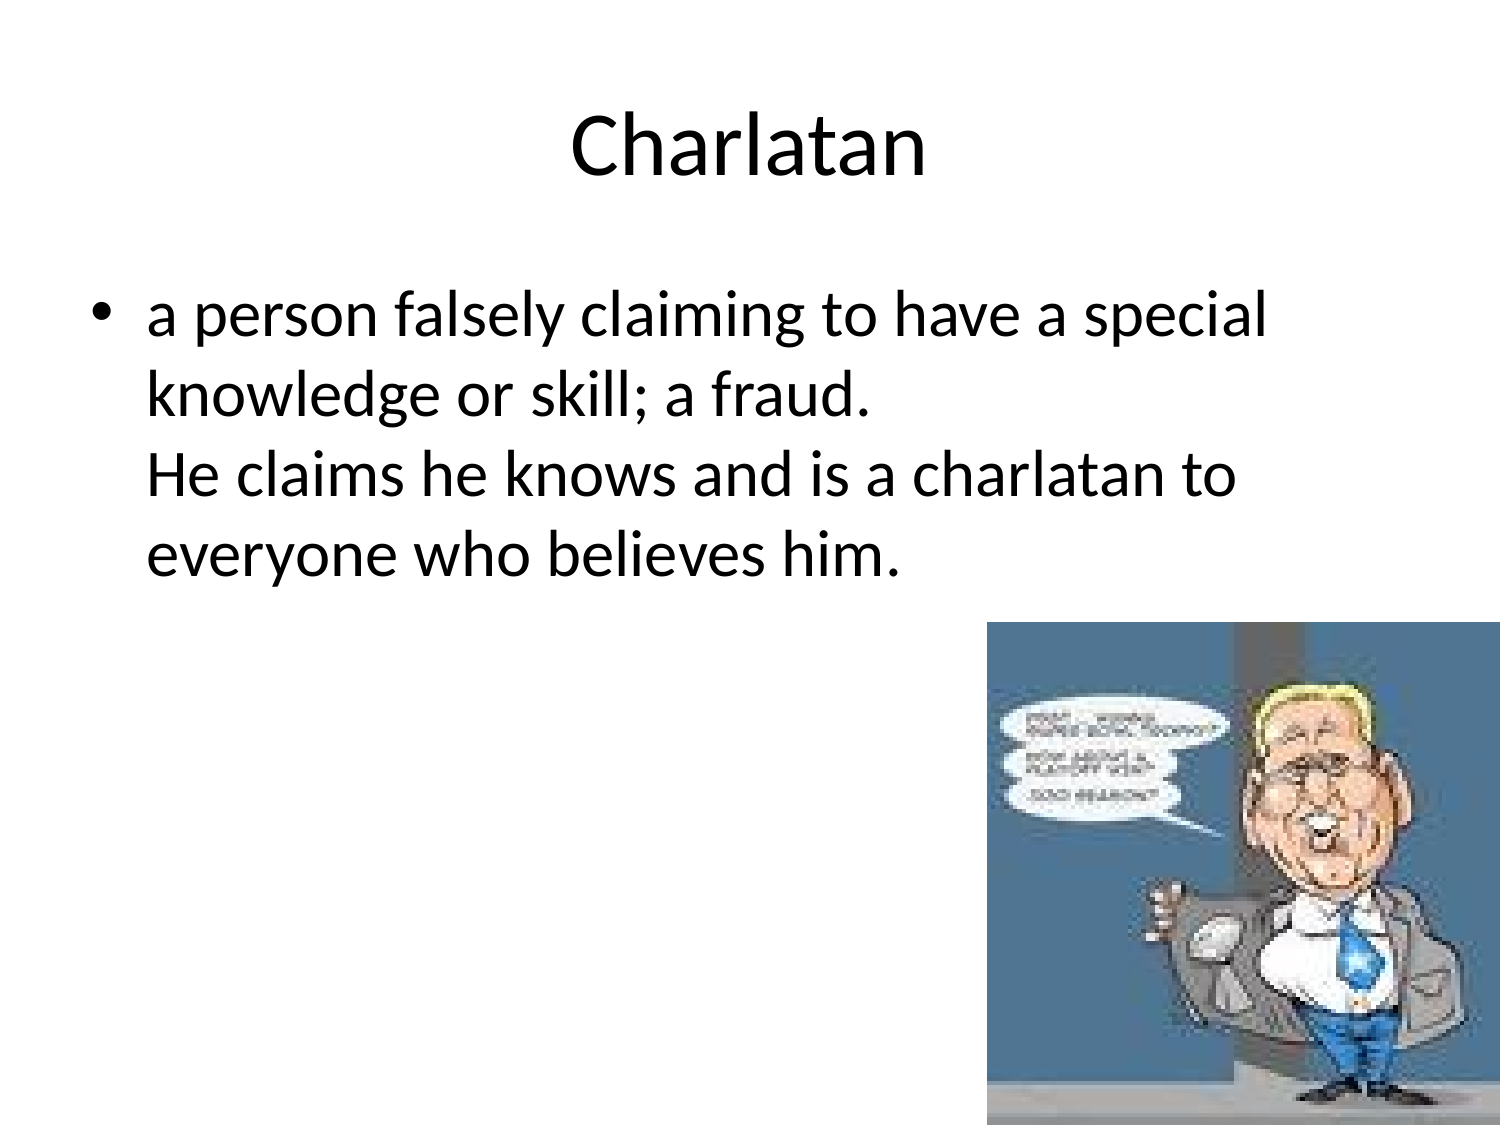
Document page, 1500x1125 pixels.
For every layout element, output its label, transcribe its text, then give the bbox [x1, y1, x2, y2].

list a person falsely claiming to have a special knowledge or skill; a fraud. He claims he knows and is a charlatan to everyone who believes him. [75, 262, 1425, 1005]
title Charlatan [75, 45, 1425, 233]
picture [987, 622, 1500, 1125]
